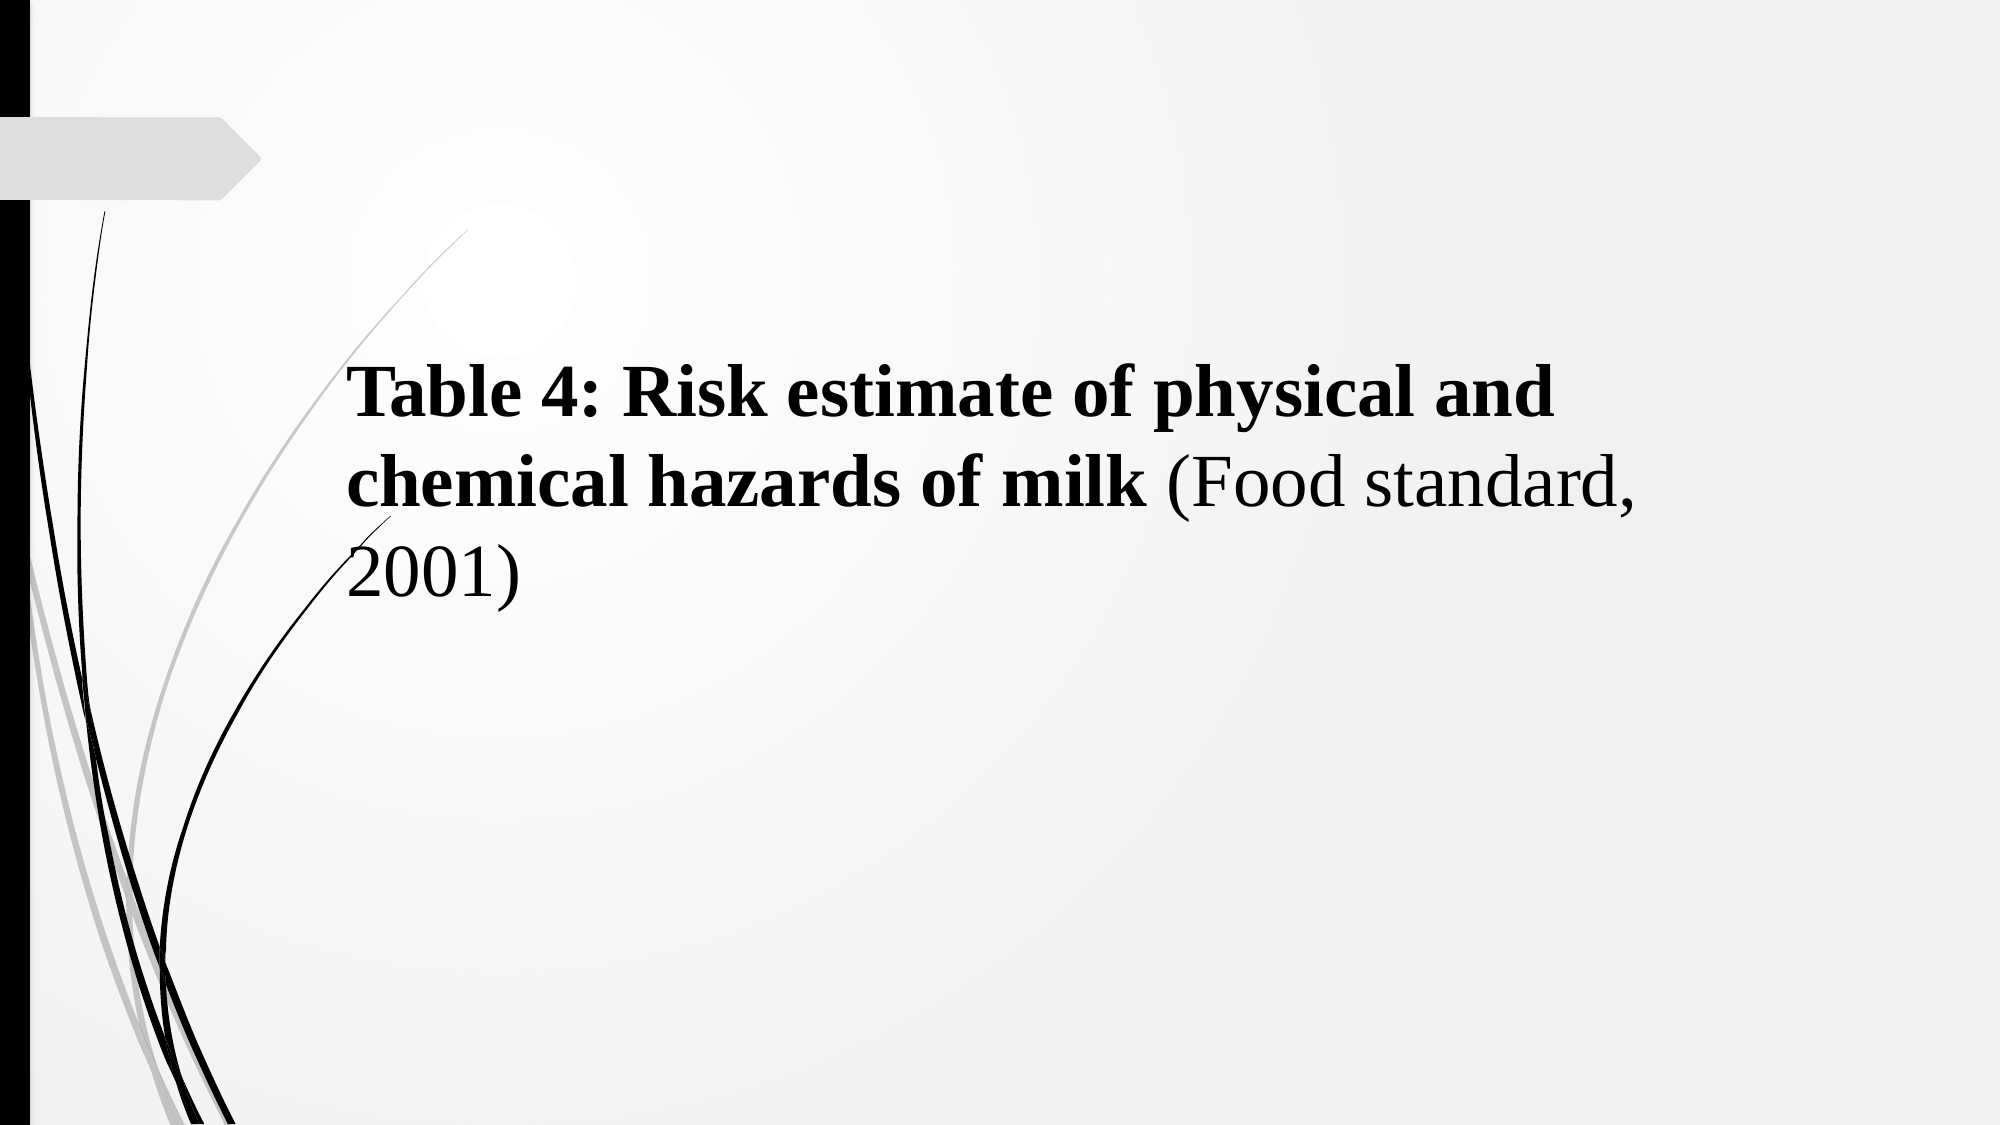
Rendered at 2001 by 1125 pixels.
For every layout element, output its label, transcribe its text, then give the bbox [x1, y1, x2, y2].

title Table 4: Risk estimate of physical and chemical hazards of milk (Food standard, 2001) [331, 333, 1793, 613]
